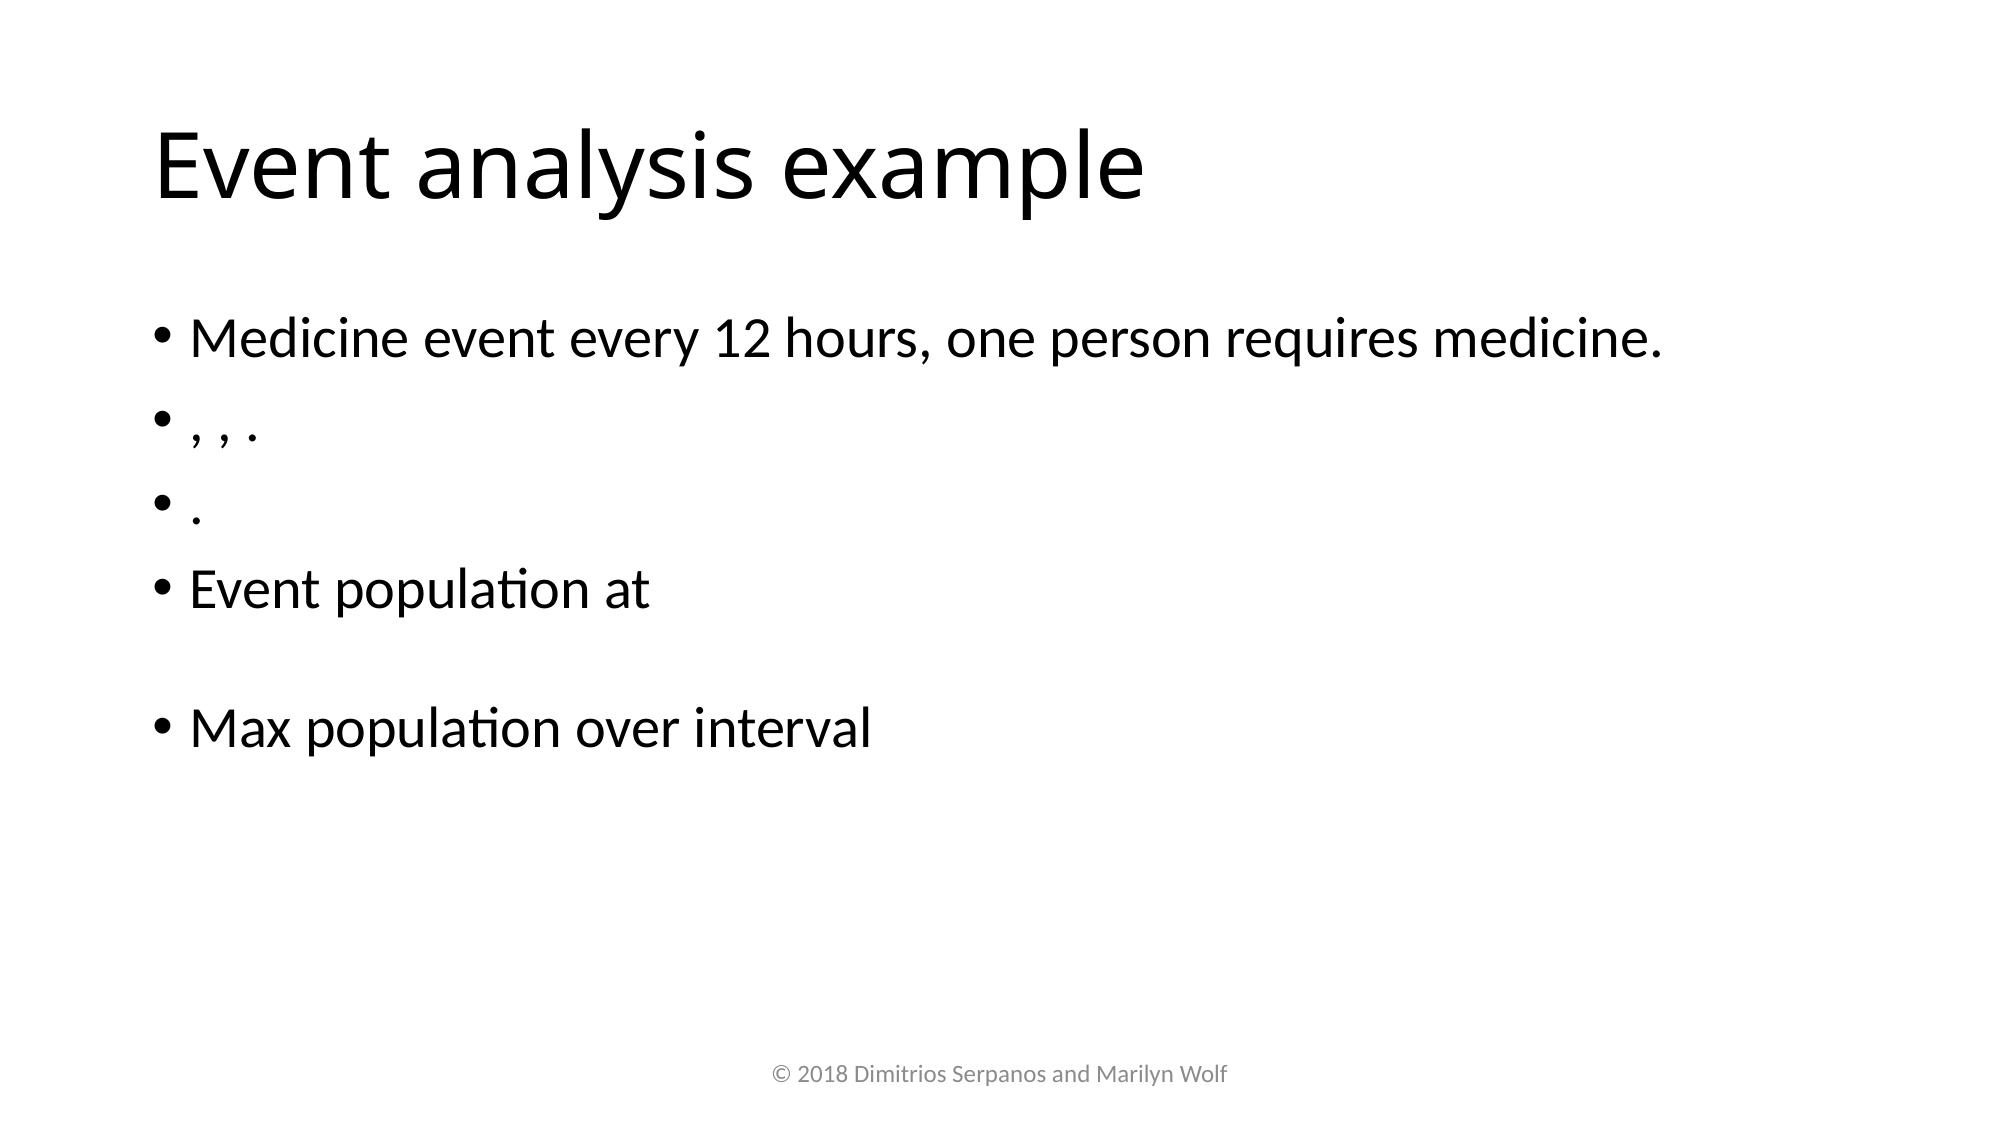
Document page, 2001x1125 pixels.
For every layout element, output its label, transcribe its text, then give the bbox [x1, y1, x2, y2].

footer © 2018 Dimitrios Serpanos and Marilyn Wolf [662, 1042, 1338, 1103]
title Event analysis example [137, 59, 1863, 278]
